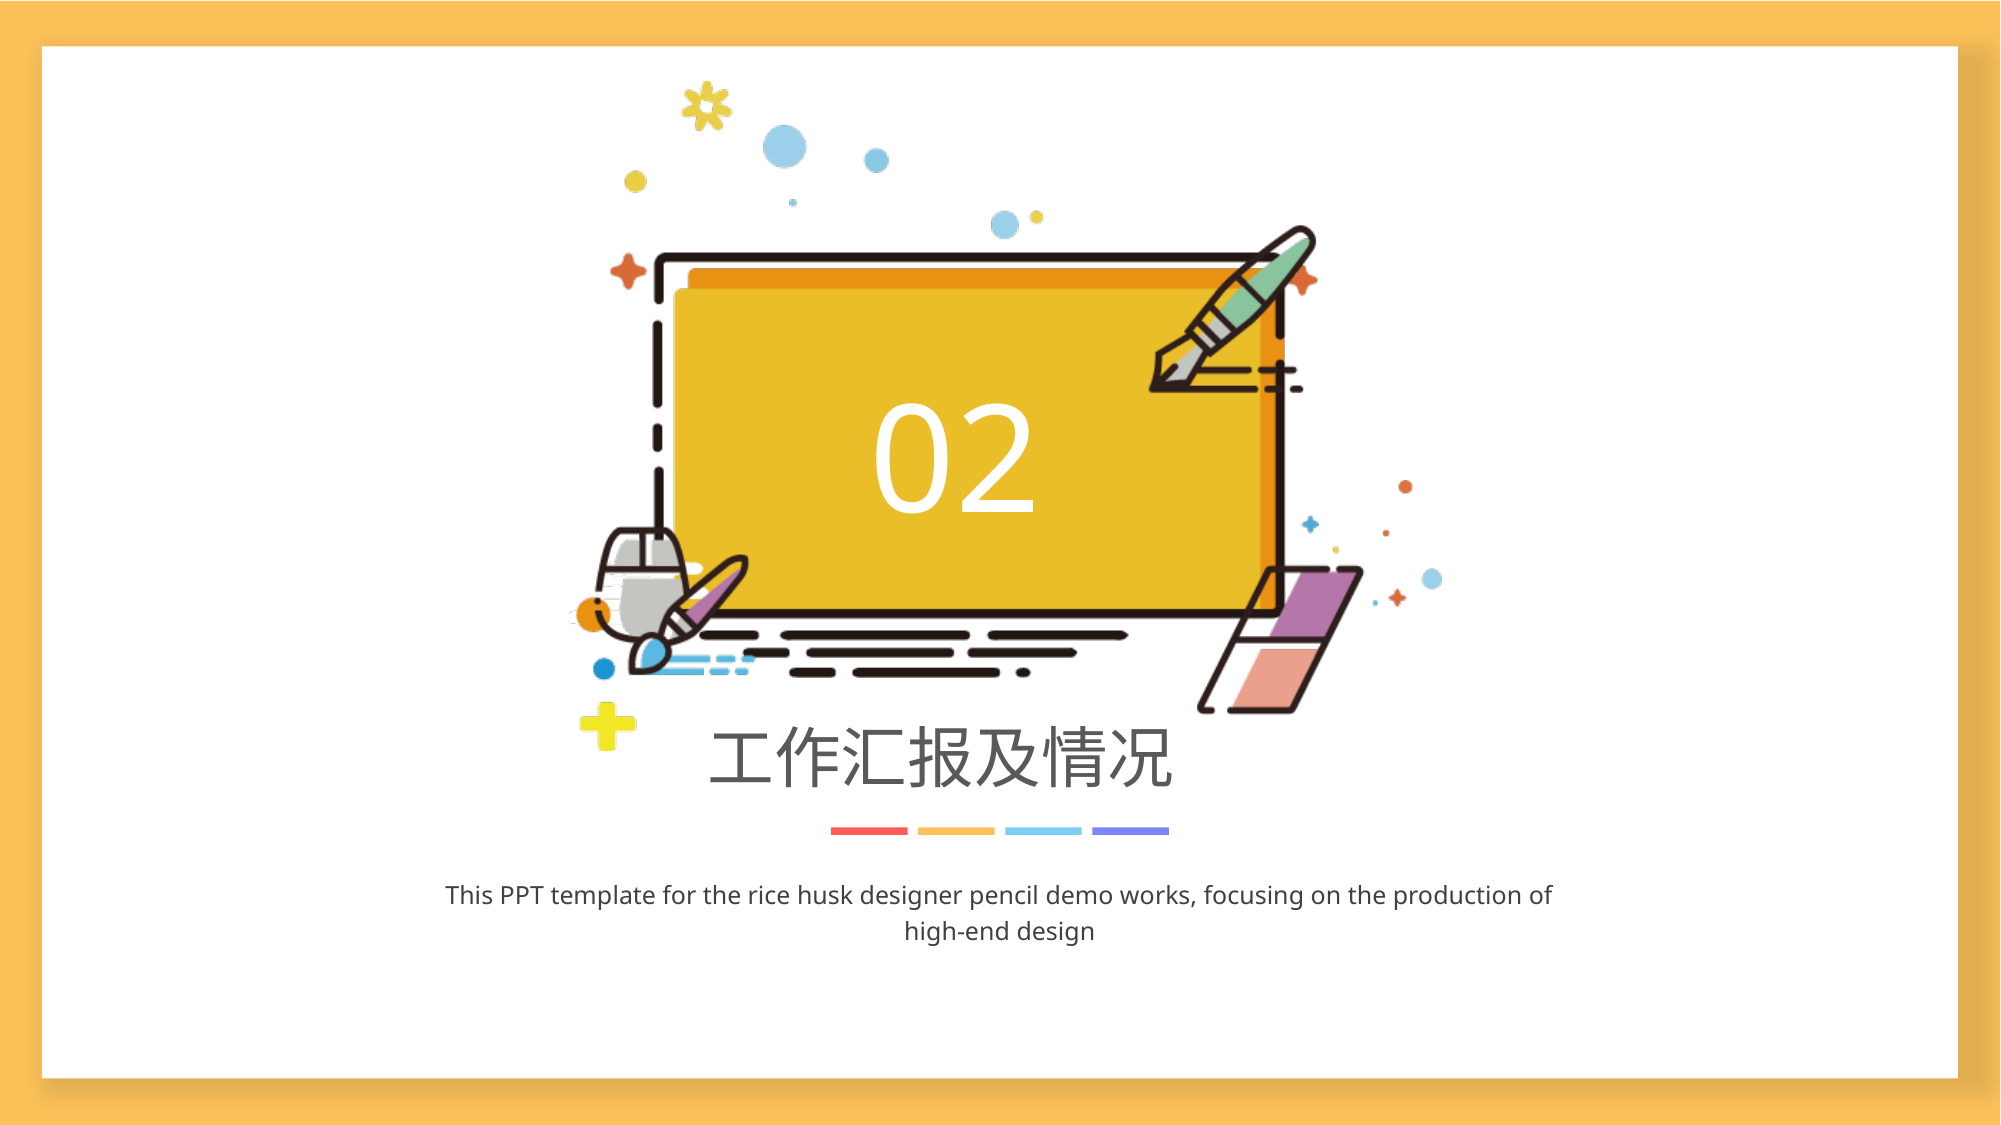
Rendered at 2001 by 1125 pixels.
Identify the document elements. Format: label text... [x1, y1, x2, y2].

text_box 工作汇报及情况 [692, 751, 1308, 804]
picture [568, 81, 1442, 751]
text_box This PPT template for the rice husk designer pencil demo works, focusing on the production of high-end design [424, 866, 1576, 953]
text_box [830, 827, 1169, 835]
